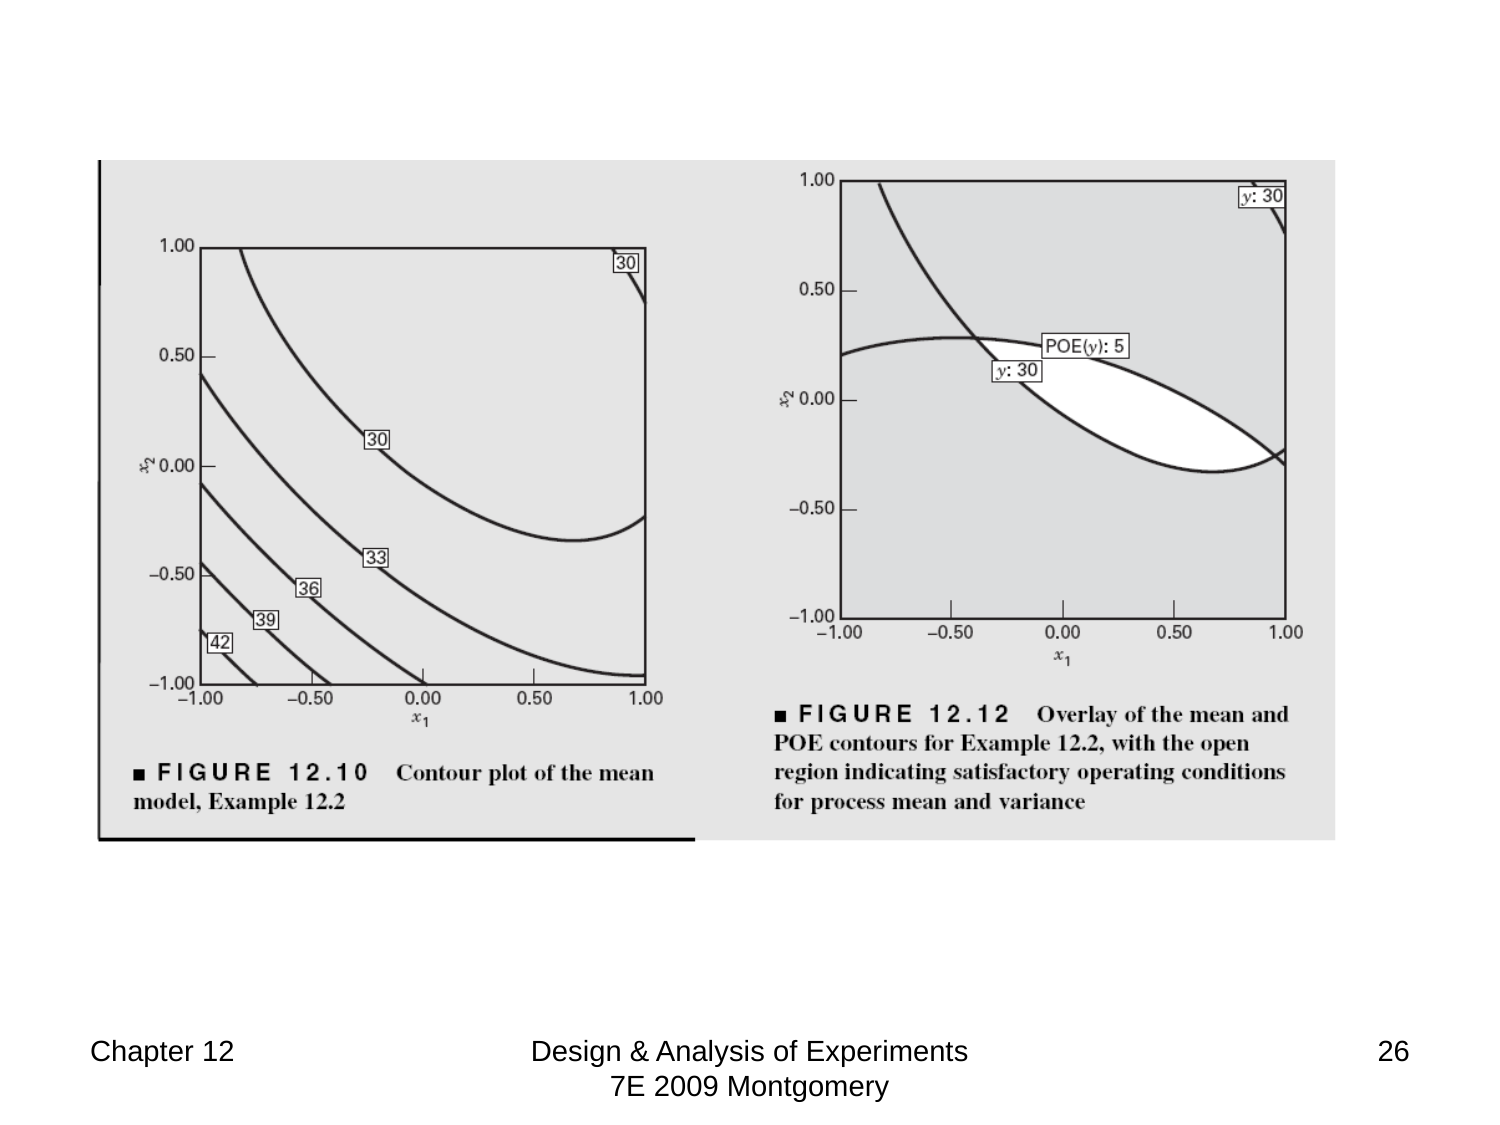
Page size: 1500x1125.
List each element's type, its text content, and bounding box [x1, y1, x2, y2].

slide_number 26 [1074, 1024, 1426, 1103]
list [74, 159, 1426, 900]
slide_number Chapter 12 [74, 1024, 426, 1103]
footer Design & Analysis of Experiments 7E 2009 Montgomery [512, 1024, 988, 1103]
